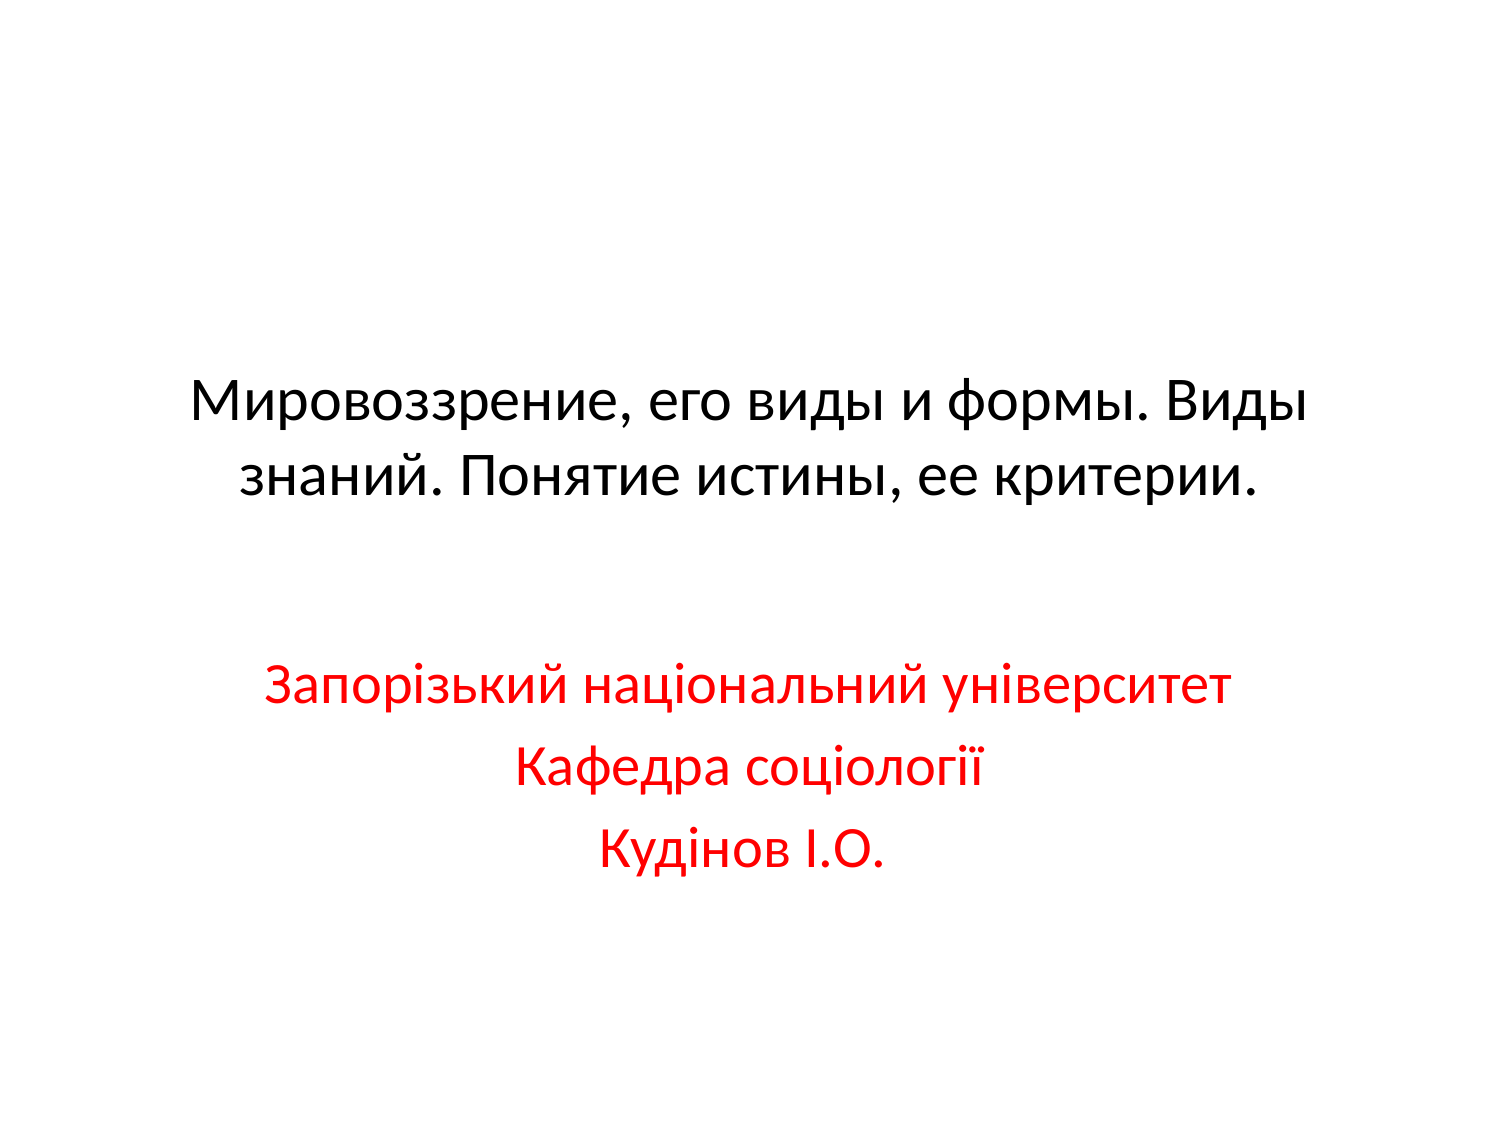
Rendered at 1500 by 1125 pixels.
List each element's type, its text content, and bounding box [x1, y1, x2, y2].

title Мировоззрение, его виды и формы. Виды знаний. Понятие истины, ее критерии. [112, 349, 1388, 591]
subtitle Запорізький національний університет Кафедра соціології Кудінов І.О. [225, 637, 1275, 925]
